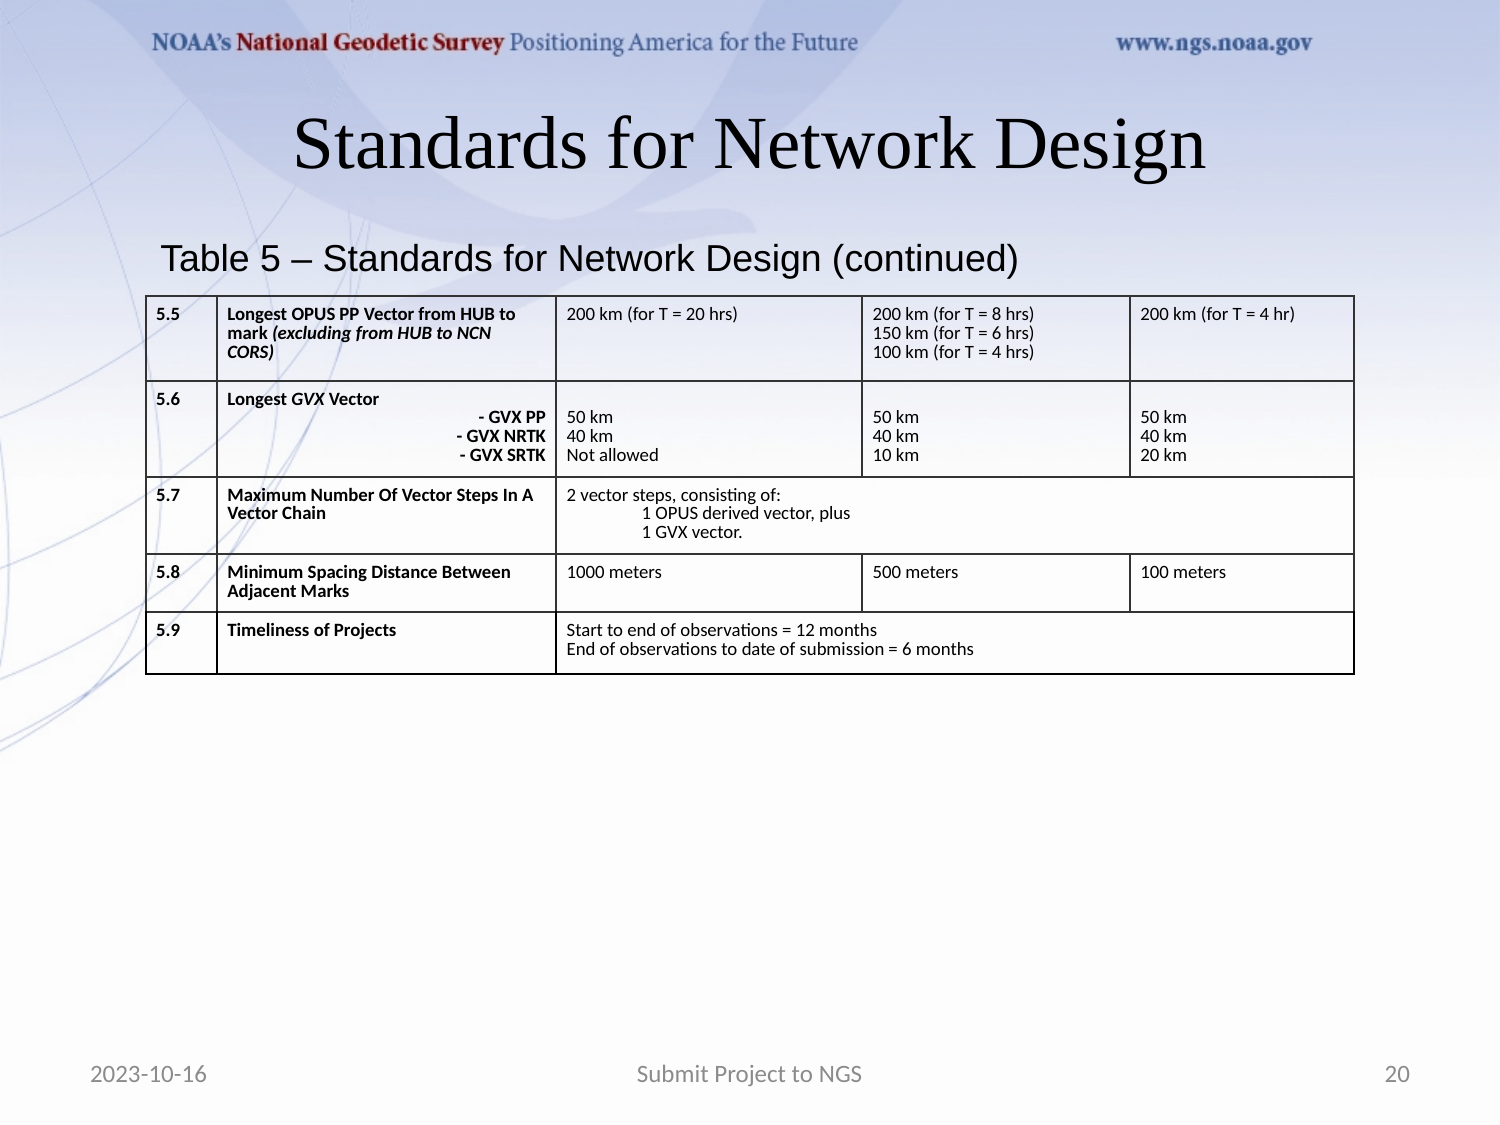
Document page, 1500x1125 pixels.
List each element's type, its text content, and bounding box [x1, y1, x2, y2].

table_cell 50 km 40 km Not allowed [557, 382, 861, 476]
table_cell Start to end of observations = 12 months End of observations to date of submission = 6 months [557, 613, 1353, 673]
table_cell 5.7 [147, 478, 216, 553]
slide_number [75, 1042, 425, 1103]
table_cell 5.9 [147, 613, 216, 673]
table_cell 5.6 [147, 382, 216, 476]
text_box Standards for Network Design [74, 45, 1425, 233]
table_cell Minimum Spacing Distance Between Adjacent Marks [218, 555, 555, 611]
table_header 5.5 [147, 297, 216, 380]
table_cell 500 meters [863, 555, 1129, 611]
table_cell 1000 meters [557, 555, 861, 611]
table_header 200 km (for T = 4 hr) [1131, 297, 1353, 380]
table_header 200 km (for T = 20 hrs) [557, 297, 861, 380]
slide_number 20 [1074, 1042, 1425, 1103]
table_header 200 km (for T = 8 hrs) 150 km (for T = 6 hrs) 100 km (for T = 4 hrs) [863, 297, 1129, 380]
table_cell Longest GVX Vector - GVX PP - GVX NRTK - GVX SRTK [218, 382, 555, 476]
table_cell Timeliness of Projects [218, 613, 555, 673]
picture [0, 0, 1500, 1125]
table_cell 2 vector steps, consisting of: 1 OPUS derived vector, plus 1 GVX vector. [557, 478, 1353, 553]
table_cell 100 meters [1131, 555, 1353, 611]
table_cell Maximum Number Of Vector Steps In A Vector Chain [218, 478, 555, 553]
table_cell 5.8 [147, 555, 216, 611]
text_box Table 5 – Standards for Network Design (continued) [145, 226, 1094, 287]
table_cell 50 km 40 km 10 km [863, 382, 1129, 476]
table_header Longest OPUS PP Vector from HUB to mark (excluding from HUB to NCN CORS) [218, 297, 555, 380]
table_cell 50 km 40 km 20 km [1131, 382, 1353, 476]
footer Submit Project to NGS [512, 1042, 988, 1103]
